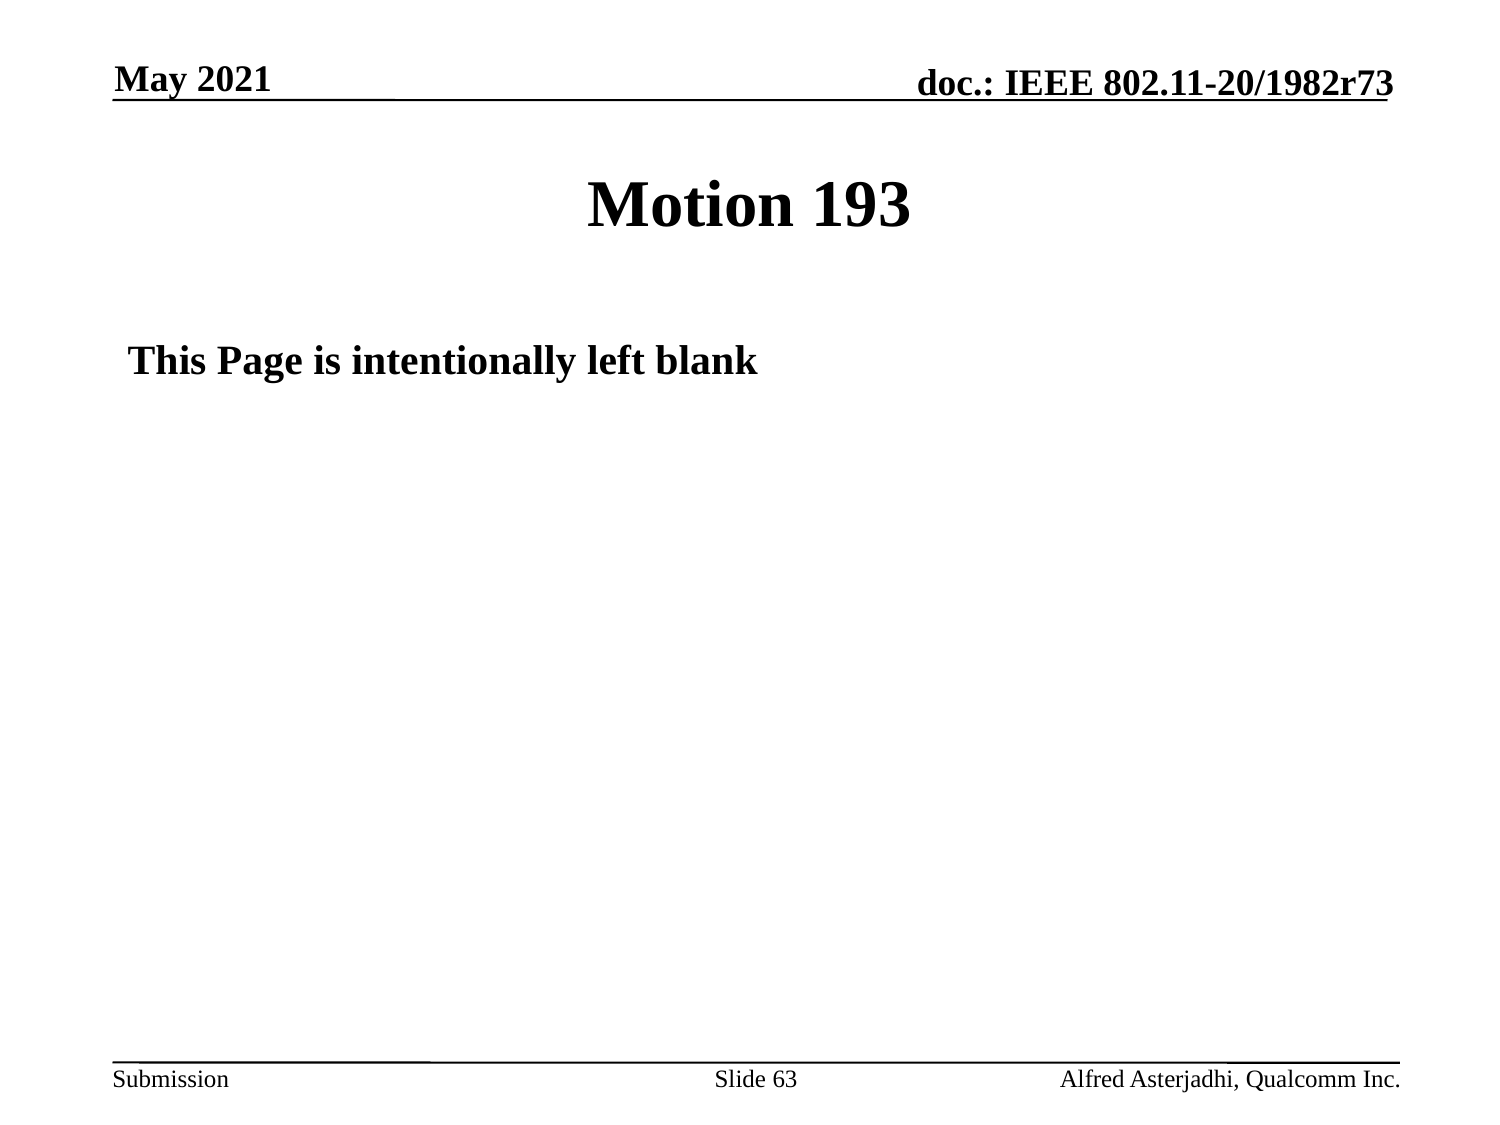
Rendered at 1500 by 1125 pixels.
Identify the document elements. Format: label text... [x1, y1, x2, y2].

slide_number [114, 54, 423, 100]
footer Alfred Asterjadhi, Qualcomm Inc. [878, 1061, 1402, 1093]
title Motion 193 [112, 112, 1388, 288]
slide_number Slide 63 [712, 1061, 800, 1123]
list This Page is intentionally left blank [112, 324, 1388, 1000]
